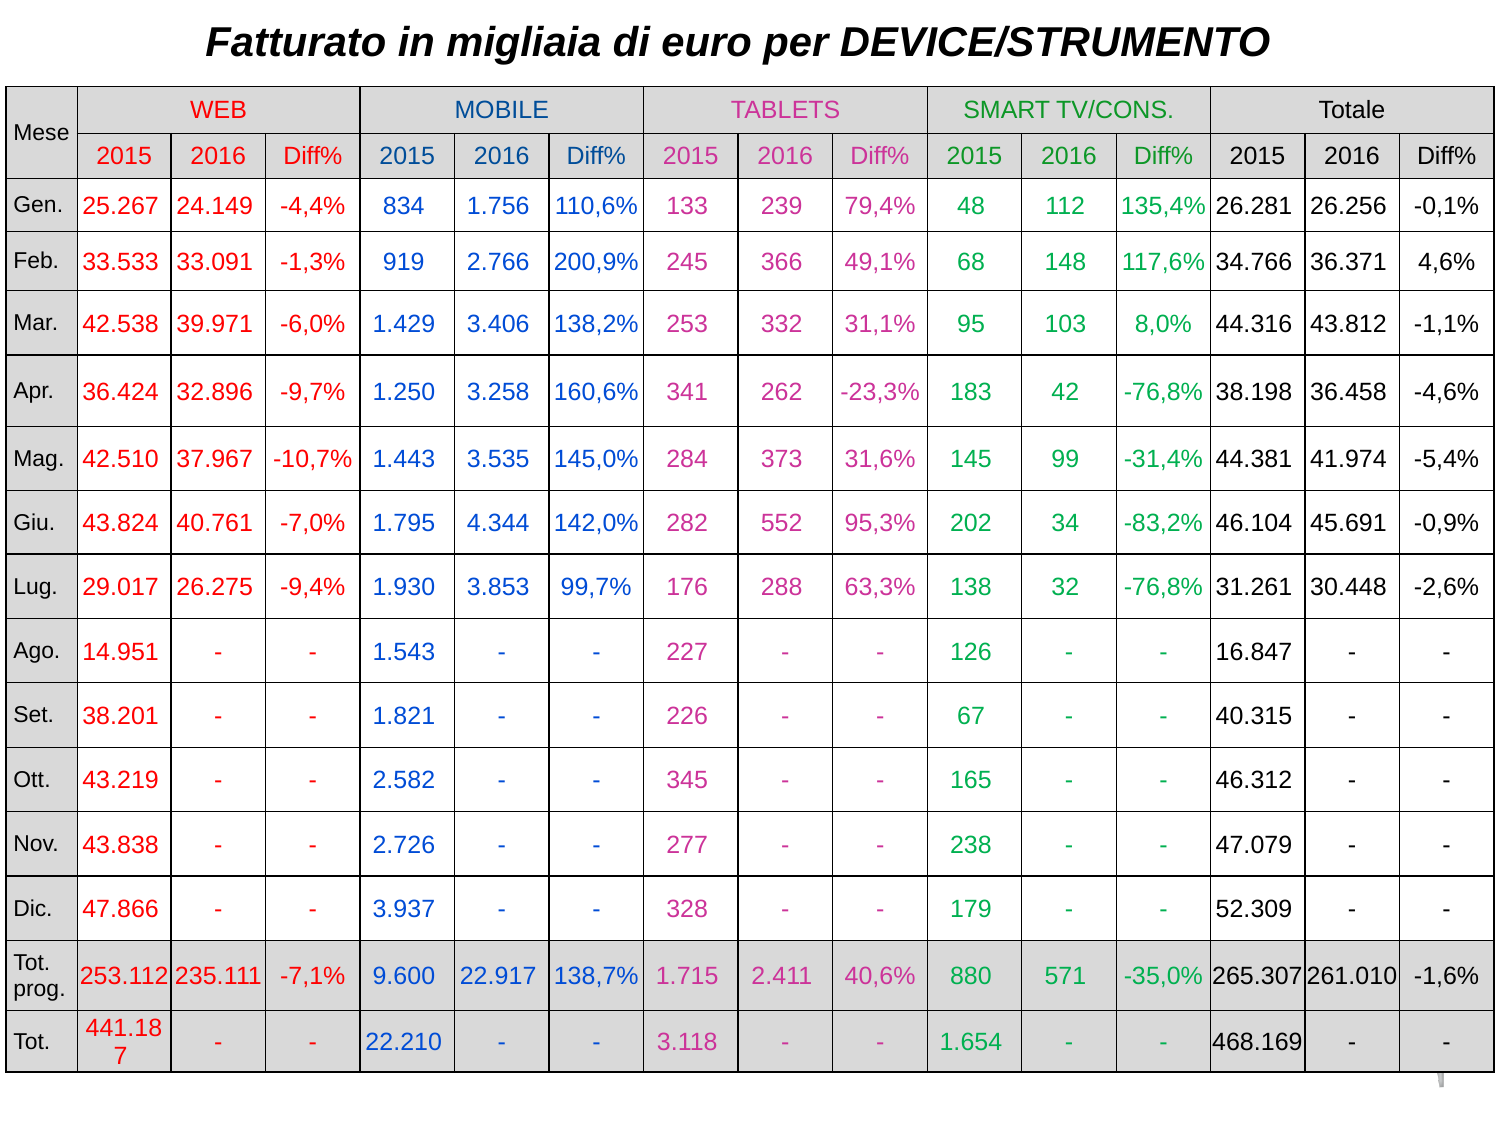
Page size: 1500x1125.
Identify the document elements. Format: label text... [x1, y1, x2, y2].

table_cell - [1117, 812, 1210, 875]
table_cell 126 [928, 619, 1021, 682]
table_cell 99,7% [550, 555, 643, 618]
table_cell 48 [928, 179, 1021, 231]
table_cell - [739, 812, 832, 875]
table_cell 25.267 [78, 179, 170, 231]
table_cell 341 [644, 356, 737, 426]
table_cell 43.838 [78, 812, 170, 875]
text_box [601, 32, 632, 88]
table_cell 2015 [928, 134, 1021, 178]
table_cell - [833, 683, 927, 747]
table_header MOBILE [361, 87, 643, 133]
table_cell Tot. prog. [7, 941, 77, 1010]
table_cell - [172, 1011, 265, 1071]
table_cell - [739, 1011, 832, 1071]
table_cell - [833, 748, 927, 811]
table_cell 22.917 [455, 941, 548, 1010]
table_cell 373 [739, 427, 832, 490]
table_cell 44.316 [1211, 291, 1304, 354]
table_cell 2016 [172, 134, 265, 178]
table_cell 34 [1022, 491, 1116, 553]
table_cell 145 [928, 427, 1021, 490]
table_cell 42 [1022, 356, 1116, 426]
table_cell 277 [644, 812, 737, 875]
table_cell 79,4% [833, 179, 927, 231]
table_cell 46.104 [1211, 491, 1304, 553]
table_cell -35,0% [1117, 941, 1210, 1010]
table_cell 265.307 [1211, 941, 1304, 1010]
table_cell 117,6% [1117, 232, 1210, 290]
table_cell - [266, 877, 359, 940]
table_cell 38.198 [1211, 356, 1304, 426]
table_cell - [550, 877, 643, 940]
table_header TABLETS [644, 87, 927, 133]
table_cell 1.443 [361, 427, 454, 490]
table_cell 345 [644, 748, 737, 811]
table_cell Tot. [7, 1011, 77, 1071]
table_cell Ago. [7, 619, 77, 682]
table_cell Mar. [7, 291, 77, 354]
table_cell 31,6% [833, 427, 927, 490]
table_cell -5,4% [1400, 427, 1493, 490]
table_cell 43.824 [78, 491, 170, 553]
table_cell - [1117, 683, 1210, 747]
table_cell 239 [739, 179, 832, 231]
table_cell 43.812 [1306, 291, 1399, 354]
table_cell - [172, 812, 265, 875]
table_cell 32 [1022, 555, 1116, 618]
table_cell - [455, 812, 548, 875]
table_cell 95 [928, 291, 1021, 354]
table_cell - [550, 812, 643, 875]
table_cell - [172, 877, 265, 940]
table_cell Feb. [7, 232, 77, 290]
table_cell 880 [928, 941, 1021, 1010]
table_cell - [1117, 877, 1210, 940]
table_cell 138 [928, 555, 1021, 618]
table_cell Giu. [7, 491, 77, 553]
table_cell - [1306, 812, 1399, 875]
table_cell - [266, 812, 359, 875]
table_cell 261.010 [1306, 941, 1399, 1010]
table_cell - [266, 619, 359, 682]
table_cell 4,6% [1400, 232, 1493, 290]
table_cell 44.381 [1211, 427, 1304, 490]
table_cell Set. [7, 683, 77, 747]
table_cell 2016 [739, 134, 832, 178]
table_cell -9,4% [266, 555, 359, 618]
table_cell - [1306, 619, 1399, 682]
table_header Totale [1211, 87, 1493, 133]
table_cell 47.866 [78, 877, 170, 940]
table_cell 176 [644, 555, 737, 618]
table_cell Diff% [1400, 134, 1493, 178]
table_header Mese [7, 87, 77, 178]
table_cell -6,0% [266, 291, 359, 354]
table_cell Ott. [7, 748, 77, 811]
table_cell - [172, 748, 265, 811]
table_cell - [1306, 877, 1399, 940]
table_cell 9.600 [361, 941, 454, 1010]
table_cell 41.974 [1306, 427, 1399, 490]
table_cell 160,6% [550, 356, 643, 426]
table_cell 2016 [455, 134, 548, 178]
table_cell 43.219 [78, 748, 170, 811]
table_cell Diff% [266, 134, 359, 178]
table_cell 3.258 [455, 356, 548, 426]
table_cell - [739, 683, 832, 747]
table_cell -9,7% [266, 356, 359, 426]
table_cell 3.937 [361, 877, 454, 940]
table_cell -1,3% [266, 232, 359, 290]
table_cell 52.309 [1211, 877, 1304, 940]
table_cell - [739, 877, 832, 940]
table_cell 14.951 [78, 619, 170, 682]
table_cell 95,3% [833, 491, 927, 553]
table_cell 32.896 [172, 356, 265, 426]
table_cell 235.111 [172, 941, 265, 1010]
table_cell -7,1% [266, 941, 359, 1010]
table_cell -23,3% [833, 356, 927, 426]
table_cell 67 [928, 683, 1021, 747]
table_cell - [455, 1011, 548, 1071]
table_cell 1.715 [644, 941, 737, 1010]
table_cell - [1400, 619, 1493, 682]
table_cell 34.766 [1211, 232, 1304, 290]
table_cell - [1306, 1011, 1399, 1071]
table_cell - [1022, 619, 1116, 682]
table_cell 38.201 [78, 683, 170, 747]
table_cell - [266, 683, 359, 747]
table_header WEB [78, 87, 359, 133]
table_cell 552 [739, 491, 832, 553]
table_cell 138,2% [550, 291, 643, 354]
table_cell Diff% [1117, 134, 1210, 178]
table_cell - [455, 748, 548, 811]
table_cell - [1400, 877, 1493, 940]
table_cell Lug. [7, 555, 77, 618]
table_cell - [1022, 1011, 1116, 1071]
table_cell - [1117, 619, 1210, 682]
table_cell 112 [1022, 179, 1116, 231]
table_cell Diff% [550, 134, 643, 178]
table_cell 1.250 [361, 356, 454, 426]
table_cell 36.424 [78, 356, 170, 426]
table_cell - [550, 748, 643, 811]
table_cell Apr. [7, 356, 77, 426]
table_cell 165 [928, 748, 1021, 811]
table_cell 1.756 [455, 179, 548, 231]
table_cell 26.256 [1306, 179, 1399, 231]
table_cell 238 [928, 812, 1021, 875]
table_cell Diff% [833, 134, 927, 178]
table_cell 47.079 [1211, 812, 1304, 875]
table_cell - [1400, 683, 1493, 747]
table_cell -4,6% [1400, 356, 1493, 426]
table_cell Nov. [7, 812, 77, 875]
table_cell - [266, 748, 359, 811]
table_cell -4,4% [266, 179, 359, 231]
table_cell - [550, 1011, 643, 1071]
table_cell 328 [644, 877, 737, 940]
picture [1366, 1073, 1476, 1109]
table_cell 1.654 [928, 1011, 1021, 1071]
table_cell 31,1% [833, 291, 927, 354]
table_cell 99 [1022, 427, 1116, 490]
table_cell 31.261 [1211, 555, 1304, 618]
table_cell - [1022, 812, 1116, 875]
table_cell 2.582 [361, 748, 454, 811]
table_cell 183 [928, 356, 1021, 426]
table_cell 22.210 [361, 1011, 454, 1071]
table_cell -76,8% [1117, 356, 1210, 426]
table_cell 29.017 [78, 555, 170, 618]
table_cell 332 [739, 291, 832, 354]
table_cell -0,1% [1400, 179, 1493, 231]
table_cell 1.930 [361, 555, 454, 618]
table_cell 2016 [1022, 134, 1116, 178]
table_cell 2015 [644, 134, 737, 178]
table_cell 16.847 [1211, 619, 1304, 682]
table_cell 33.533 [78, 232, 170, 290]
table_cell 37.967 [172, 427, 265, 490]
table_cell 110,6% [550, 179, 643, 231]
table_cell - [833, 1011, 927, 1071]
table_cell 2015 [78, 134, 170, 178]
table_cell 226 [644, 683, 737, 747]
table_cell 1.429 [361, 291, 454, 354]
table_cell 919 [361, 232, 454, 290]
table_cell 4.344 [455, 491, 548, 553]
table_cell 253 [644, 291, 737, 354]
table_cell 2.411 [739, 941, 832, 1010]
table_cell 33.091 [172, 232, 265, 290]
table_cell 145,0% [550, 427, 643, 490]
table_cell 49,1% [833, 232, 927, 290]
table_cell - [266, 1011, 359, 1071]
table_cell - [550, 619, 643, 682]
table_cell 179 [928, 877, 1021, 940]
table_cell 262 [739, 356, 832, 426]
table_cell 245 [644, 232, 737, 290]
table_cell -0,9% [1400, 491, 1493, 553]
table_cell - [1117, 748, 1210, 811]
table_cell -2,6% [1400, 555, 1493, 618]
table_cell Gen. [7, 179, 77, 231]
table_cell 138,7% [550, 941, 643, 1010]
table_cell 103 [1022, 291, 1116, 354]
table_cell 30.448 [1306, 555, 1399, 618]
table_cell 142,0% [550, 491, 643, 553]
table_cell 45.691 [1306, 491, 1399, 553]
table_cell 42.510 [78, 427, 170, 490]
table_cell 40.315 [1211, 683, 1304, 747]
table_cell 282 [644, 491, 737, 553]
table_cell -83,2% [1117, 491, 1210, 553]
table_cell - [1400, 748, 1493, 811]
table_cell -10,7% [266, 427, 359, 490]
table_cell 2.766 [455, 232, 548, 290]
table_cell 2016 [1306, 134, 1399, 178]
table_cell 288 [739, 555, 832, 618]
table_cell 135,4% [1117, 179, 1210, 231]
table_cell 46.312 [1211, 748, 1304, 811]
table_cell 36.458 [1306, 356, 1399, 426]
table_cell 24.149 [172, 179, 265, 231]
table_cell 2.726 [361, 812, 454, 875]
table_cell 8,0% [1117, 291, 1210, 354]
table_cell 3.406 [455, 291, 548, 354]
table_cell Dic. [7, 877, 77, 940]
table_cell - [172, 683, 265, 747]
table_cell - [1117, 1011, 1210, 1071]
table_cell 40,6% [833, 941, 927, 1010]
table_cell -1,6% [1400, 941, 1493, 1010]
table_cell 42.538 [78, 291, 170, 354]
text_box [645, 42, 676, 86]
table_cell 63,3% [833, 555, 927, 618]
table_cell 133 [644, 179, 737, 231]
table_cell - [739, 748, 832, 811]
table_cell - [1306, 683, 1399, 747]
table_cell - [833, 812, 927, 875]
table_cell 68 [928, 232, 1021, 290]
table_cell 3.118 [644, 1011, 737, 1071]
table_cell 1.795 [361, 491, 454, 553]
table_cell 441.187 [78, 1011, 170, 1071]
table_cell 39.971 [172, 291, 265, 354]
table_cell 26.275 [172, 555, 265, 618]
table_cell -1,1% [1400, 291, 1493, 354]
table_cell - [172, 619, 265, 682]
table_cell 834 [361, 179, 454, 231]
table_cell - [1022, 877, 1116, 940]
table_cell - [455, 877, 548, 940]
table_cell - [833, 619, 927, 682]
table_cell 26.281 [1211, 179, 1304, 231]
table_cell 253.112 [78, 941, 170, 1010]
table_cell 284 [644, 427, 737, 490]
table_cell - [550, 683, 643, 747]
table_cell -76,8% [1117, 555, 1210, 618]
table_cell 1.821 [361, 683, 454, 747]
table_cell 2015 [1211, 134, 1304, 178]
table_cell 36.371 [1306, 232, 1399, 290]
table_cell -7,0% [266, 491, 359, 553]
table_cell - [1400, 812, 1493, 875]
table_cell 227 [644, 619, 737, 682]
table_cell - [455, 683, 548, 747]
table_header SMART TV/CONS. [928, 87, 1210, 133]
table_cell 1.543 [361, 619, 454, 682]
table_cell - [1022, 748, 1116, 811]
table_cell - [1022, 683, 1116, 747]
table_cell 366 [739, 232, 832, 290]
table_cell Mag. [7, 427, 77, 490]
table_cell 200,9% [550, 232, 643, 290]
table_cell 40.761 [172, 491, 265, 553]
table_cell -31,4% [1117, 427, 1210, 490]
table_cell - [739, 619, 832, 682]
table_cell 2015 [361, 134, 454, 178]
table_cell - [1400, 1011, 1493, 1071]
table_cell 202 [928, 491, 1021, 553]
table_cell - [1306, 748, 1399, 811]
table_cell 3.853 [455, 555, 548, 618]
table_cell 3.535 [455, 427, 548, 490]
text_box Fatturato in migliaia di euro per DEVICE/STRUMENTO [29, 7, 1447, 72]
table_cell - [833, 877, 927, 940]
table_cell 571 [1022, 941, 1116, 1010]
table_cell - [455, 619, 548, 682]
table_cell 468.169 [1211, 1011, 1304, 1071]
table_cell 148 [1022, 232, 1116, 290]
